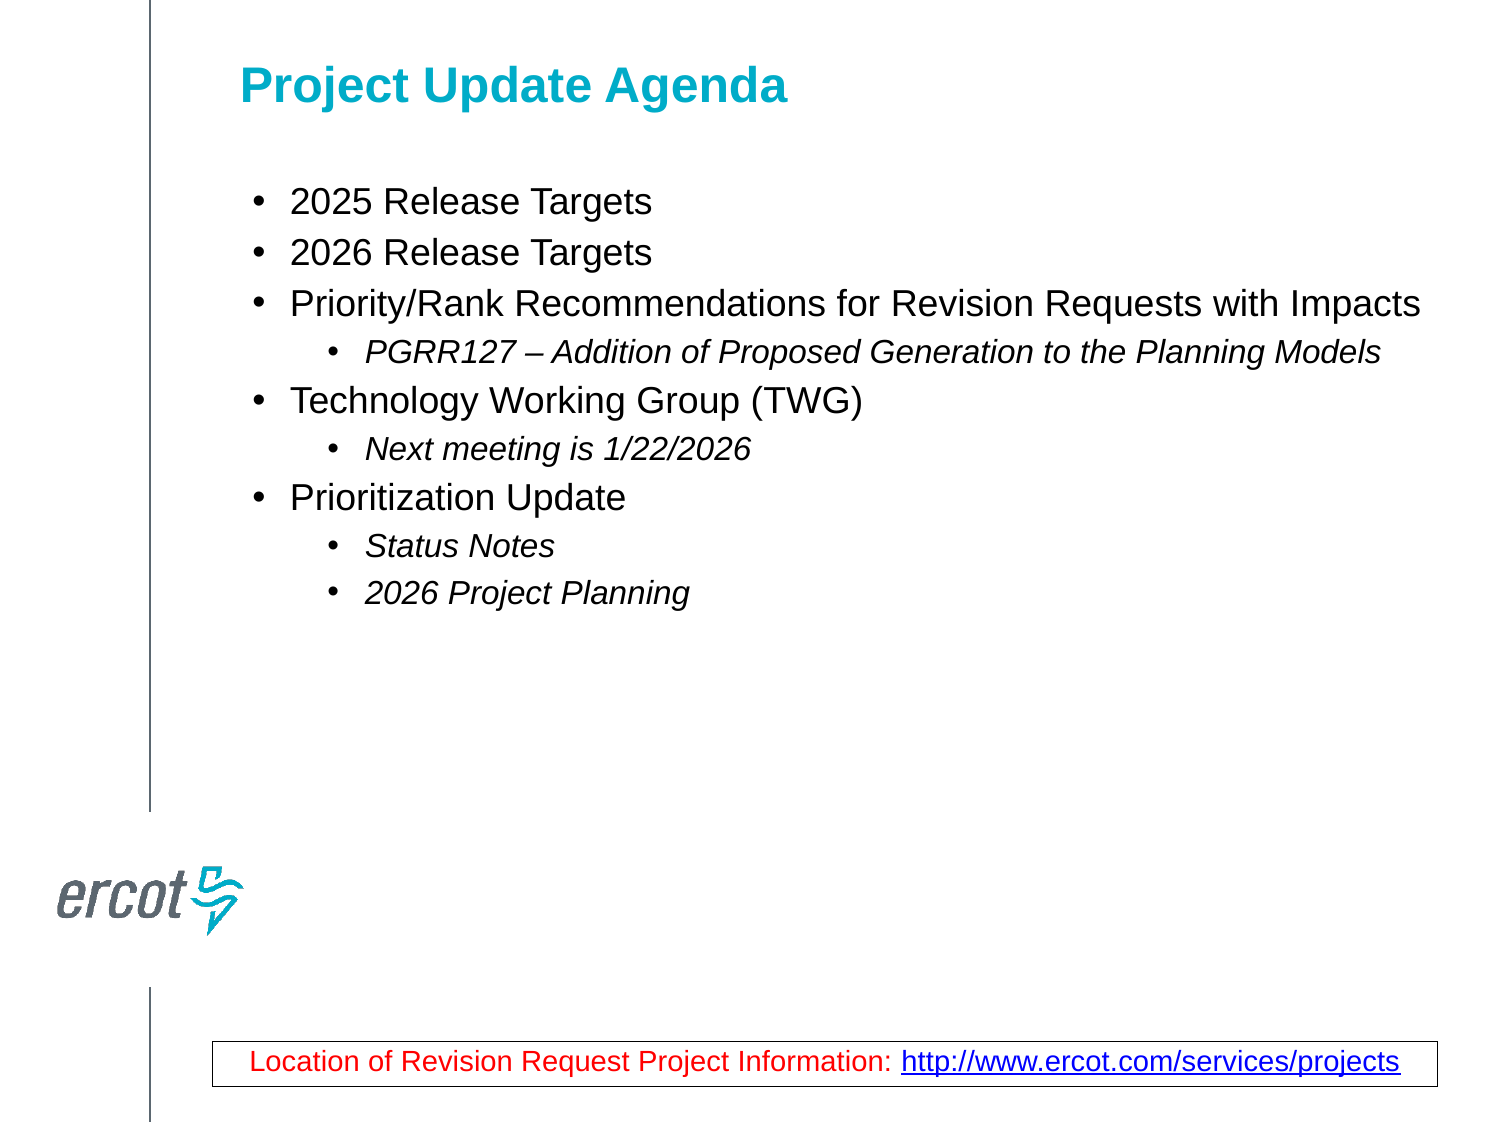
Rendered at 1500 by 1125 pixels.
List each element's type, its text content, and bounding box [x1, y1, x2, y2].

text_box Location of Revision Request Project Information: http://www.ercot.com/services/projects [212, 1041, 1438, 1087]
list 2025 Release Targets 2026 Release Targets Priority/Rank Recommendations for Revision Requests with Impacts PGRR127 – Addition of Proposed Generation to the Planning Models Technology Working Group (TWG) Next meeting is 1/22/2026 Prioritization Update Status Notes 2026 Project Planning [162, 174, 1450, 975]
text_box Project Update Agenda [225, 52, 938, 125]
picture [53, 862, 162, 938]
